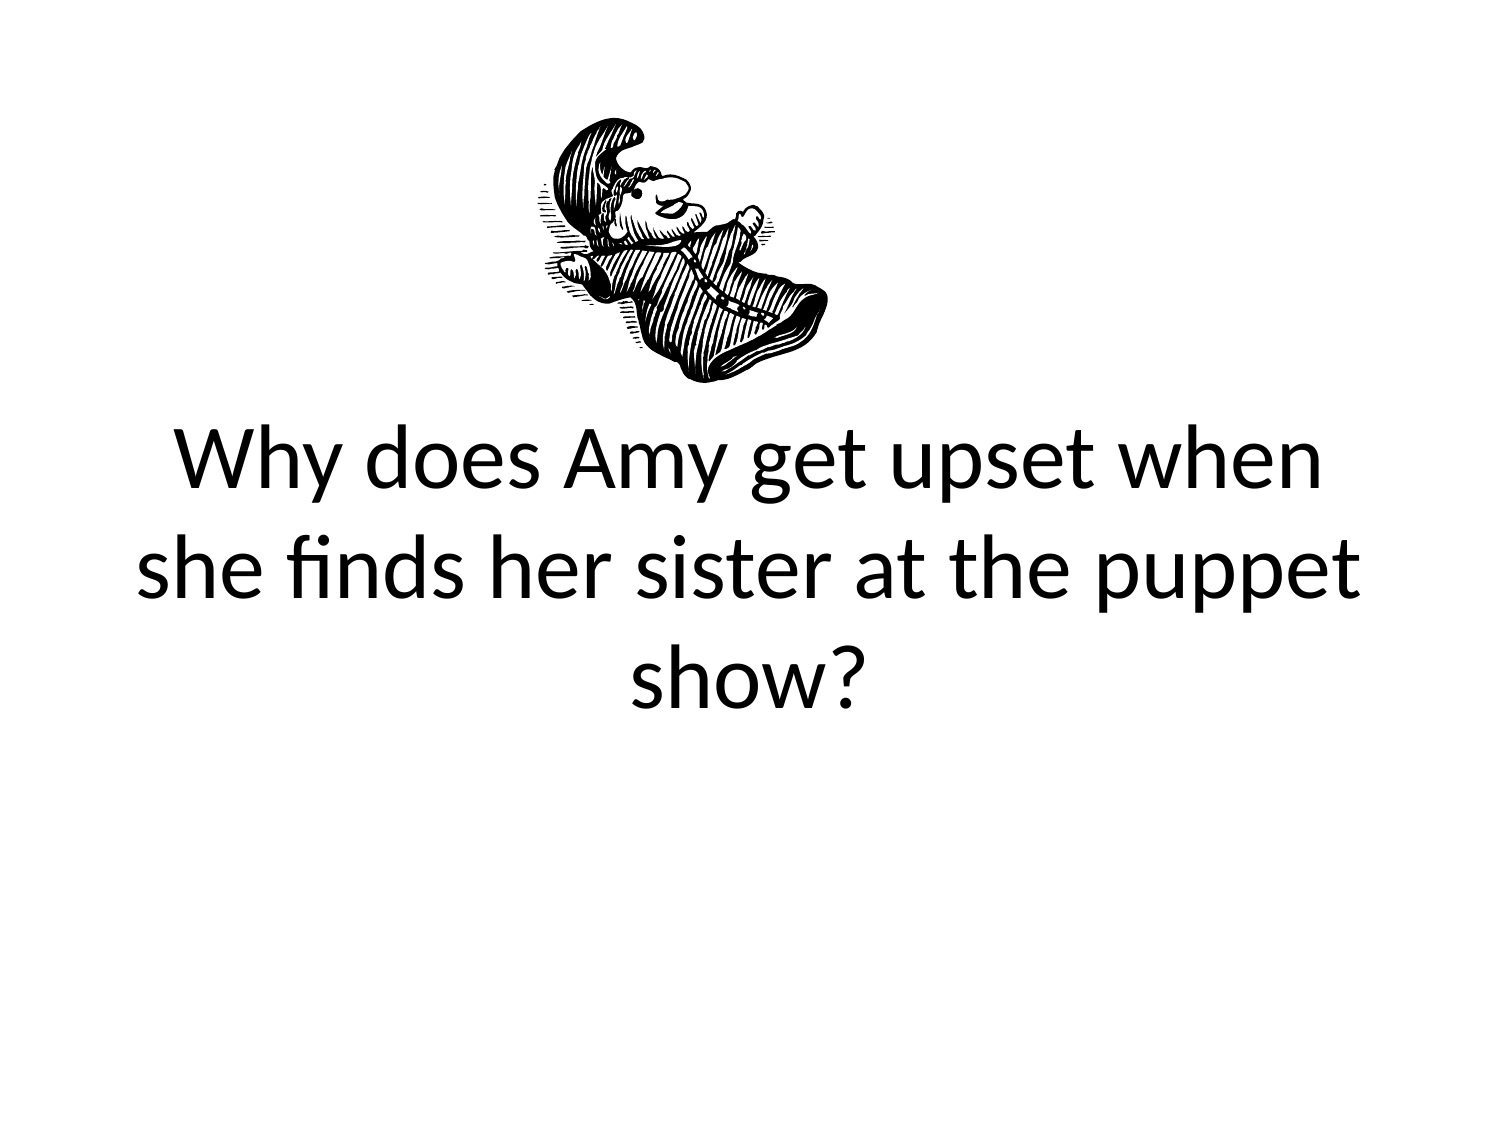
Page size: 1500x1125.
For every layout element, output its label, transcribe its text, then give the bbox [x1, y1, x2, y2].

title Why does Amy get upset when she finds her sister at the puppet show? [112, 349, 1388, 775]
picture [537, 112, 829, 385]
